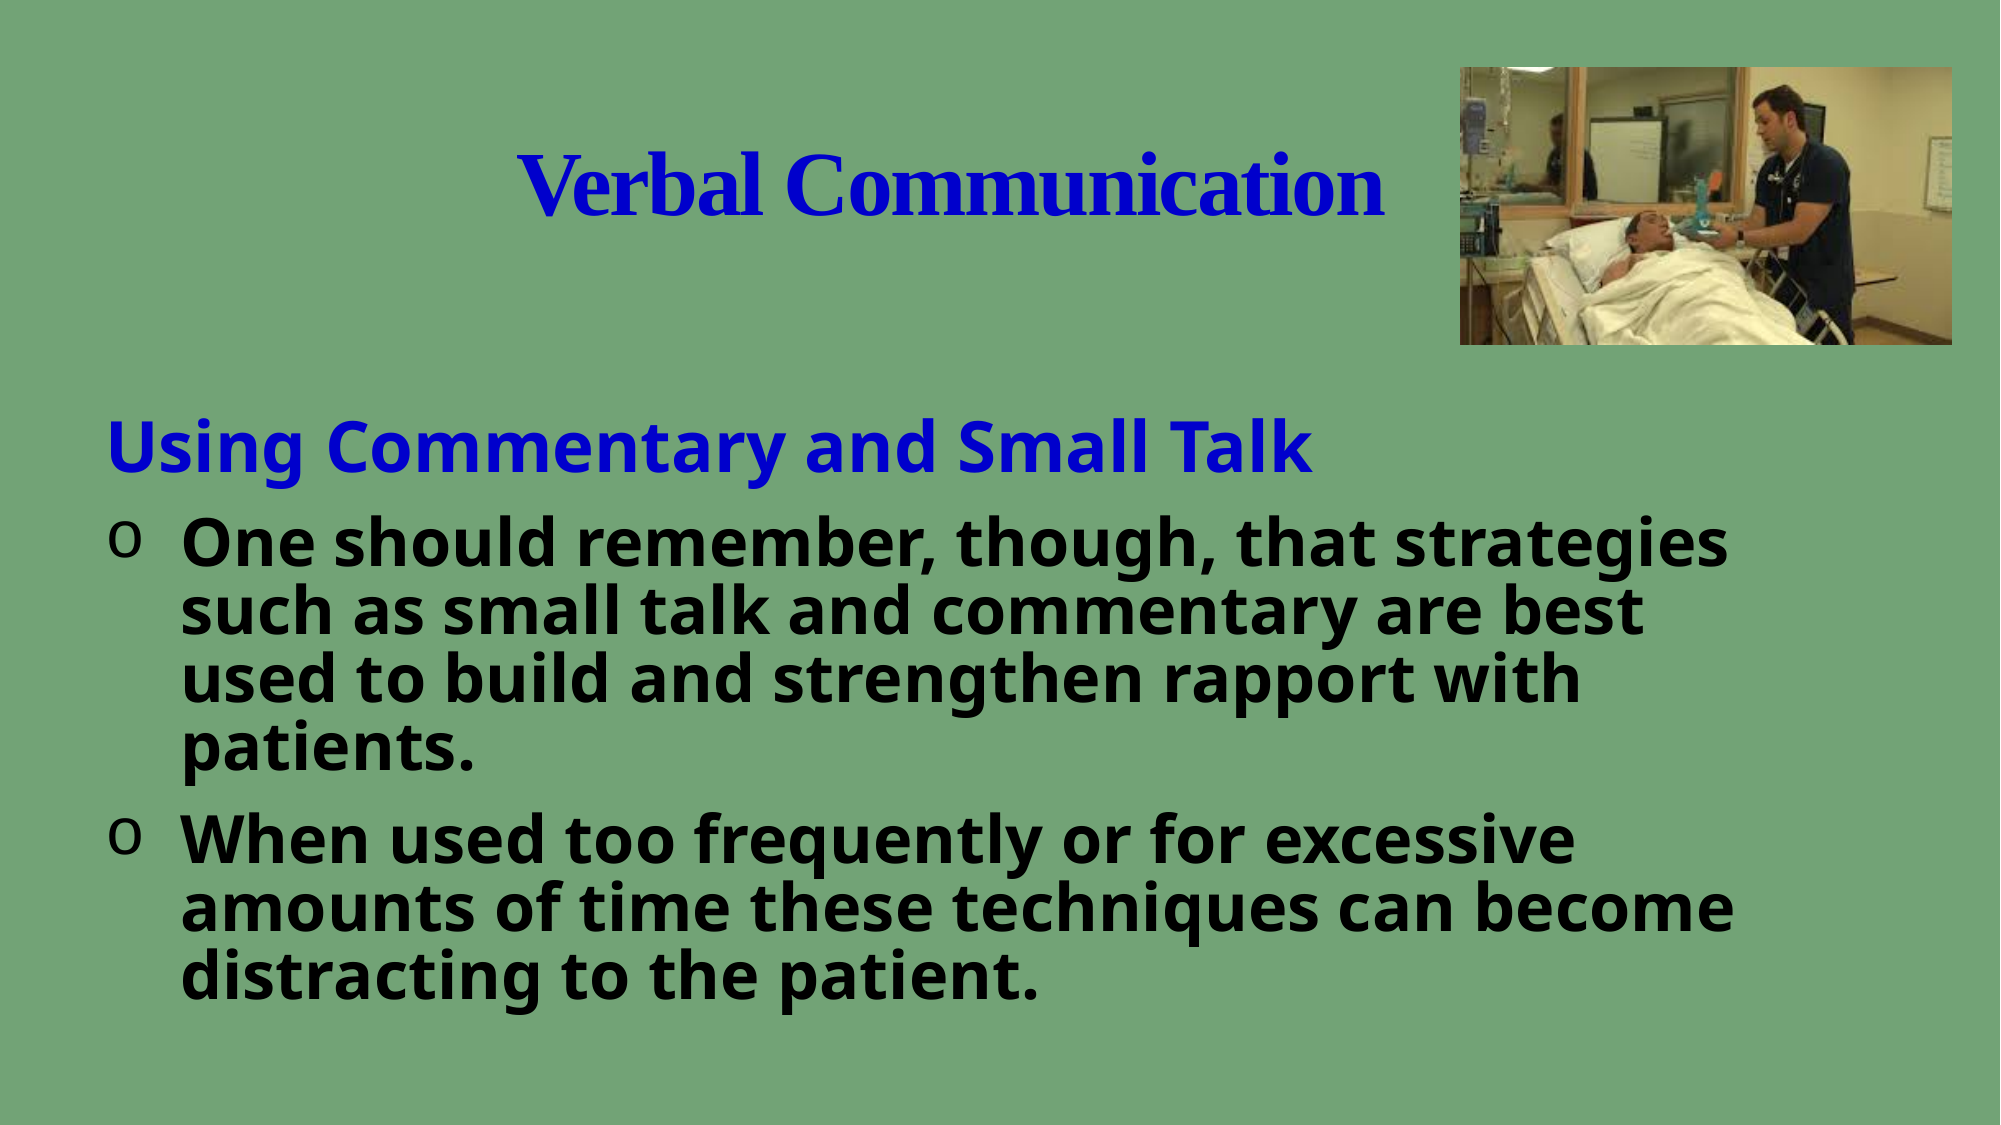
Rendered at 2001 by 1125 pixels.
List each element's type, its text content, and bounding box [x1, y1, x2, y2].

subtitle Using Commentary and Small Talk One should remember, though, that strategies such as small talk and commentary are best used to build and strengthen rapport with patients. When used too frequently or for excessive amounts of time these techniques can become distracting to the patient. [90, 407, 1830, 951]
picture [1460, 67, 1952, 345]
title Verbal Communication [227, 105, 1460, 241]
